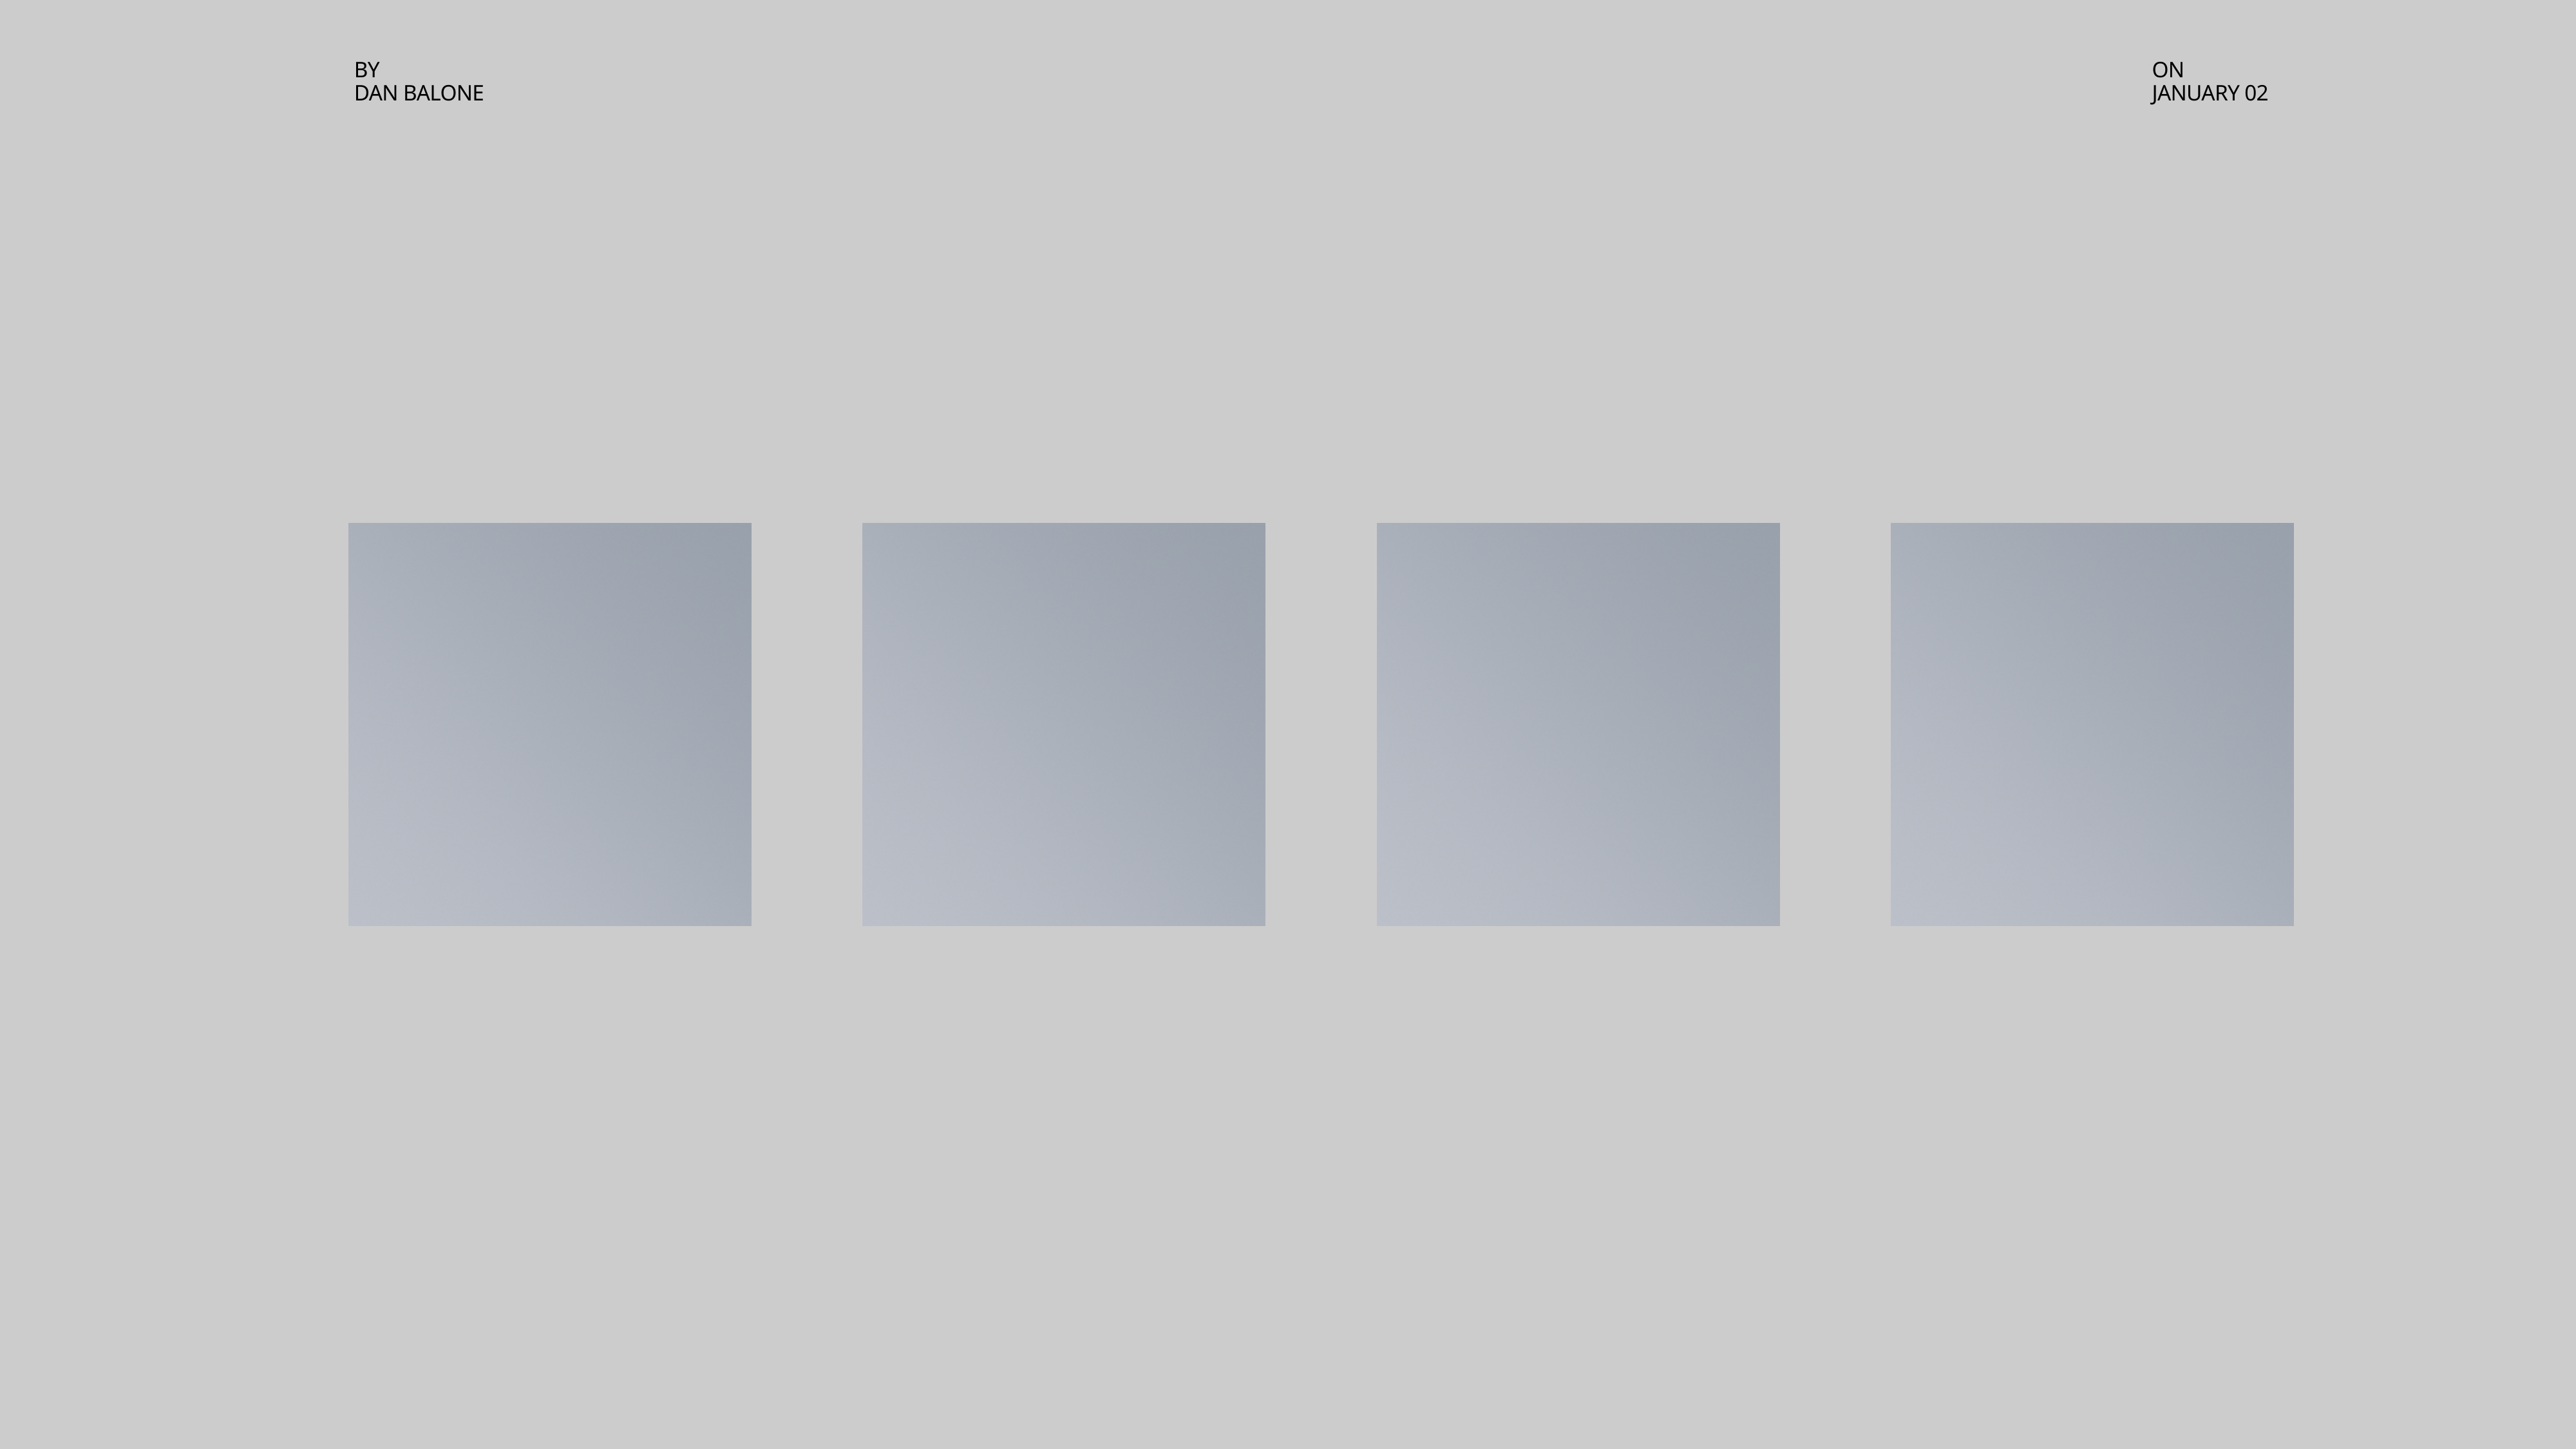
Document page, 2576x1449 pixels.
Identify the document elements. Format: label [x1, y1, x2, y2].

picture [348, 523, 752, 926]
picture [1891, 523, 2294, 926]
picture [1376, 523, 1780, 926]
picture [862, 523, 1266, 926]
